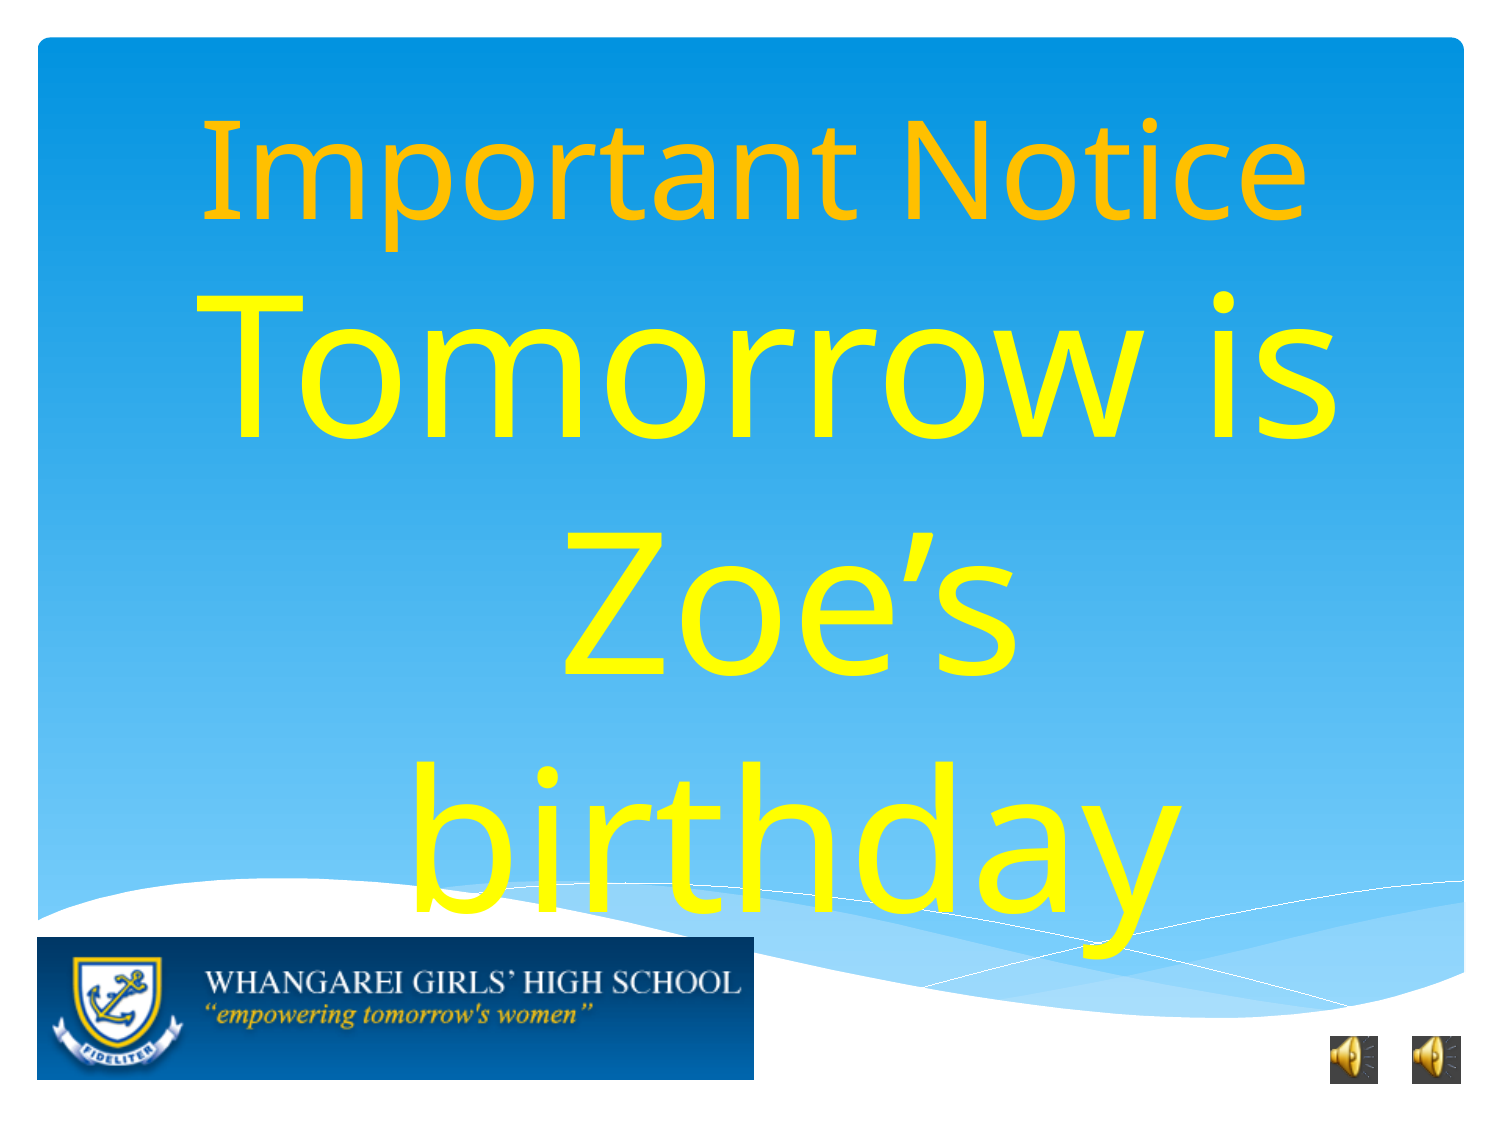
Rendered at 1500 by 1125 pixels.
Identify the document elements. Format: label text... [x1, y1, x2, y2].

text_box Important Notice [149, 37, 1362, 255]
picture [1411, 1034, 1462, 1086]
text_box Tomorrow is Zoe’s birthday [149, 231, 1391, 963]
picture [37, 937, 754, 1080]
picture [1328, 1034, 1380, 1086]
